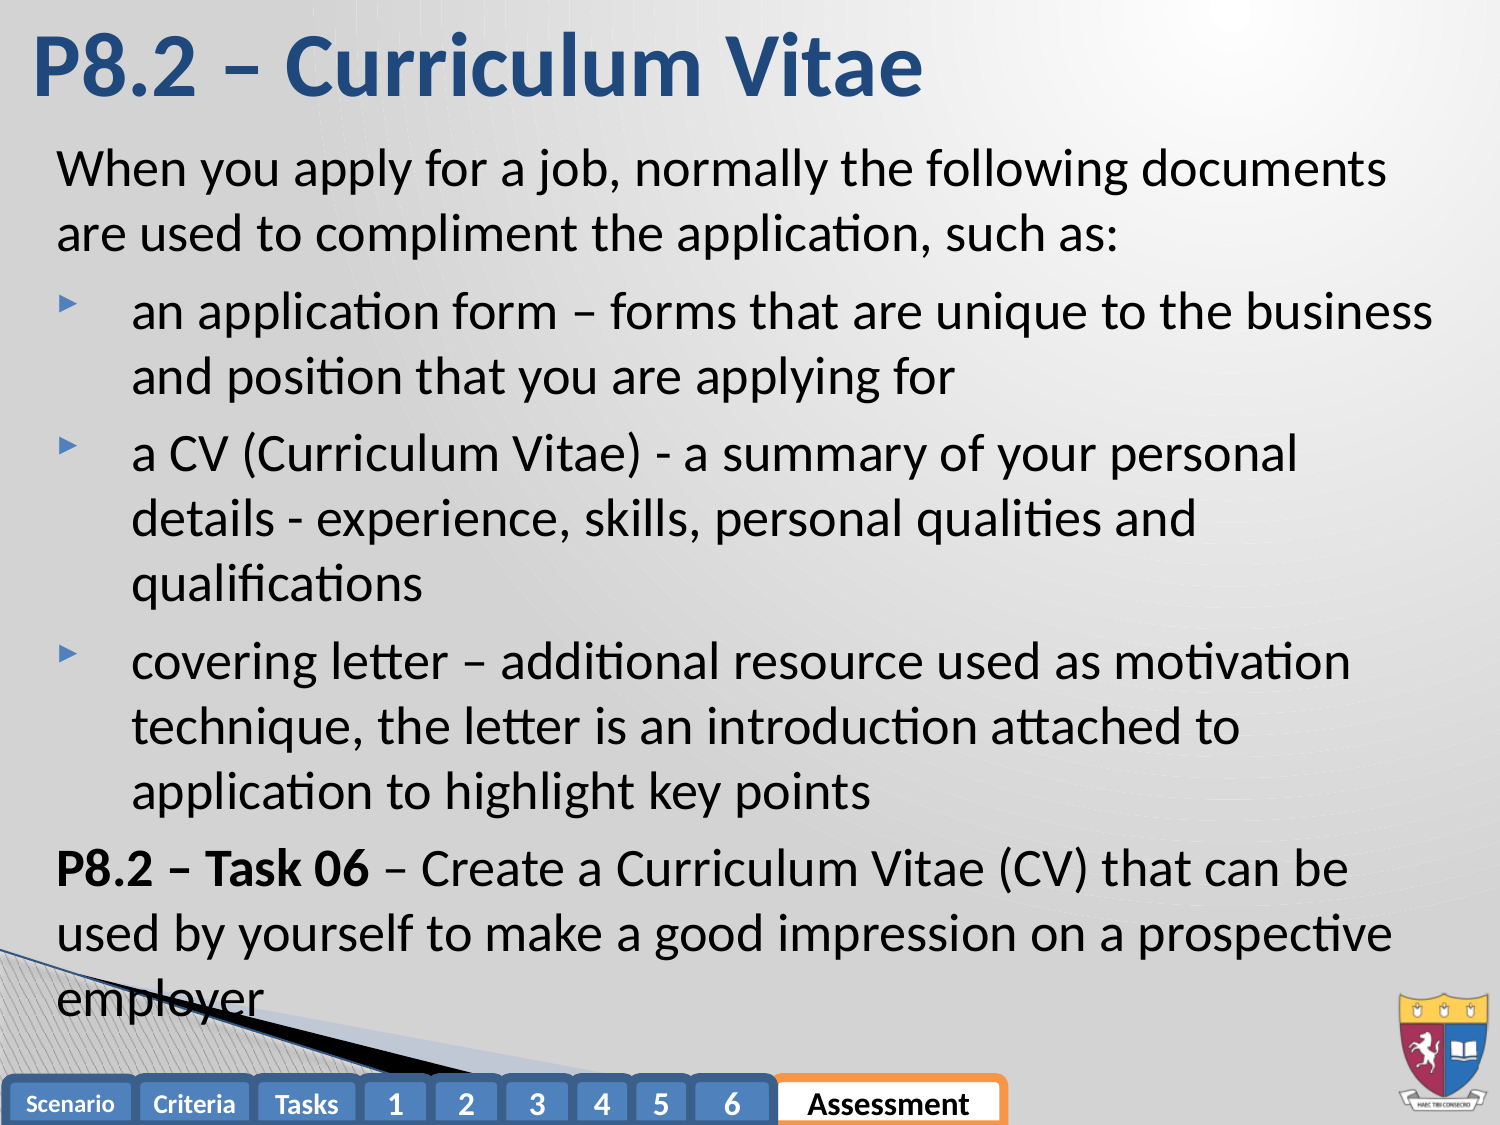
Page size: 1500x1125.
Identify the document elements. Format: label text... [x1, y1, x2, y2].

picture [1387, 988, 1500, 1116]
text_box P8.2 – Curriculum Vitae [17, 18, 1368, 102]
list When you apply for a job, normally the following documents are used to compliment the application, such as: an application form – forms that are unique to the business and position that you are applying for a CV (Curriculum Vitae) - a summary of your personal details - experience, skills, personal qualities and qualifications covering letter – additional resource used as motivation technique, the letter is an introduction attached to application to highlight key points P8.2 – Task 06 – Create a Curriculum Vitae (CV) that can be used by yourself to make a good impression on a prospective employer [41, 125, 1471, 965]
